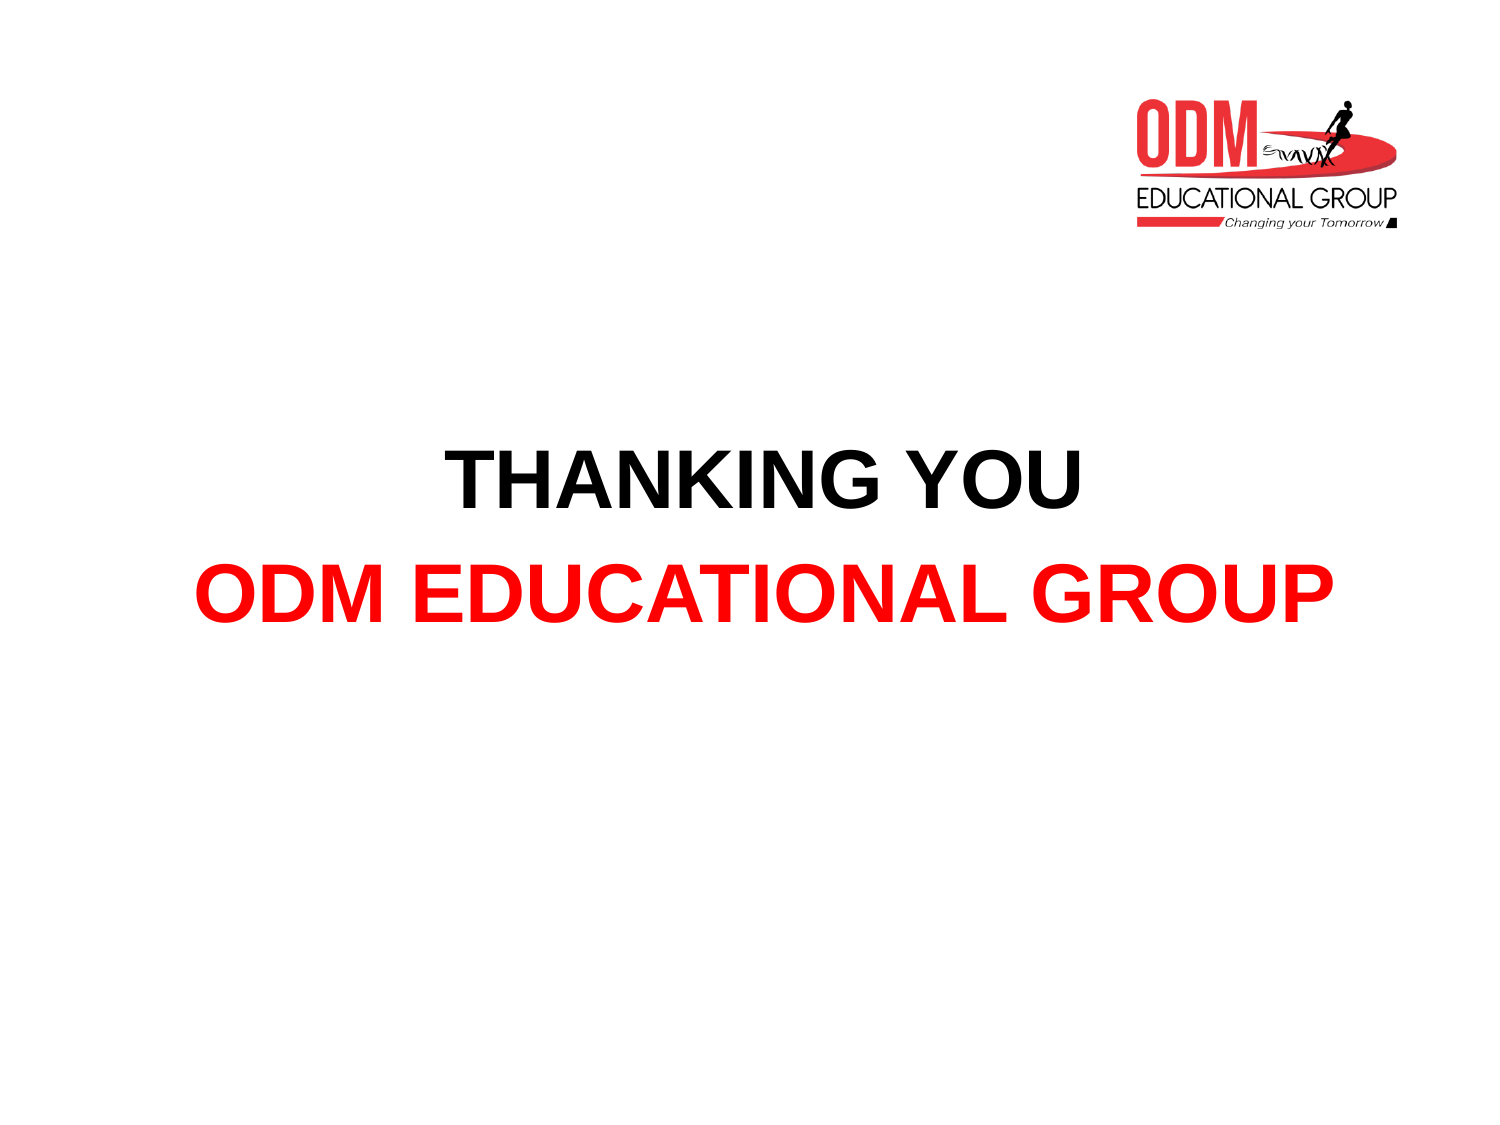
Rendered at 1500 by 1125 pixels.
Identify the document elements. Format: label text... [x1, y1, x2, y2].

picture [1137, 99, 1397, 229]
text_box THANKING YOU ODM EDUCATIONAL GROUP [87, 249, 1368, 835]
